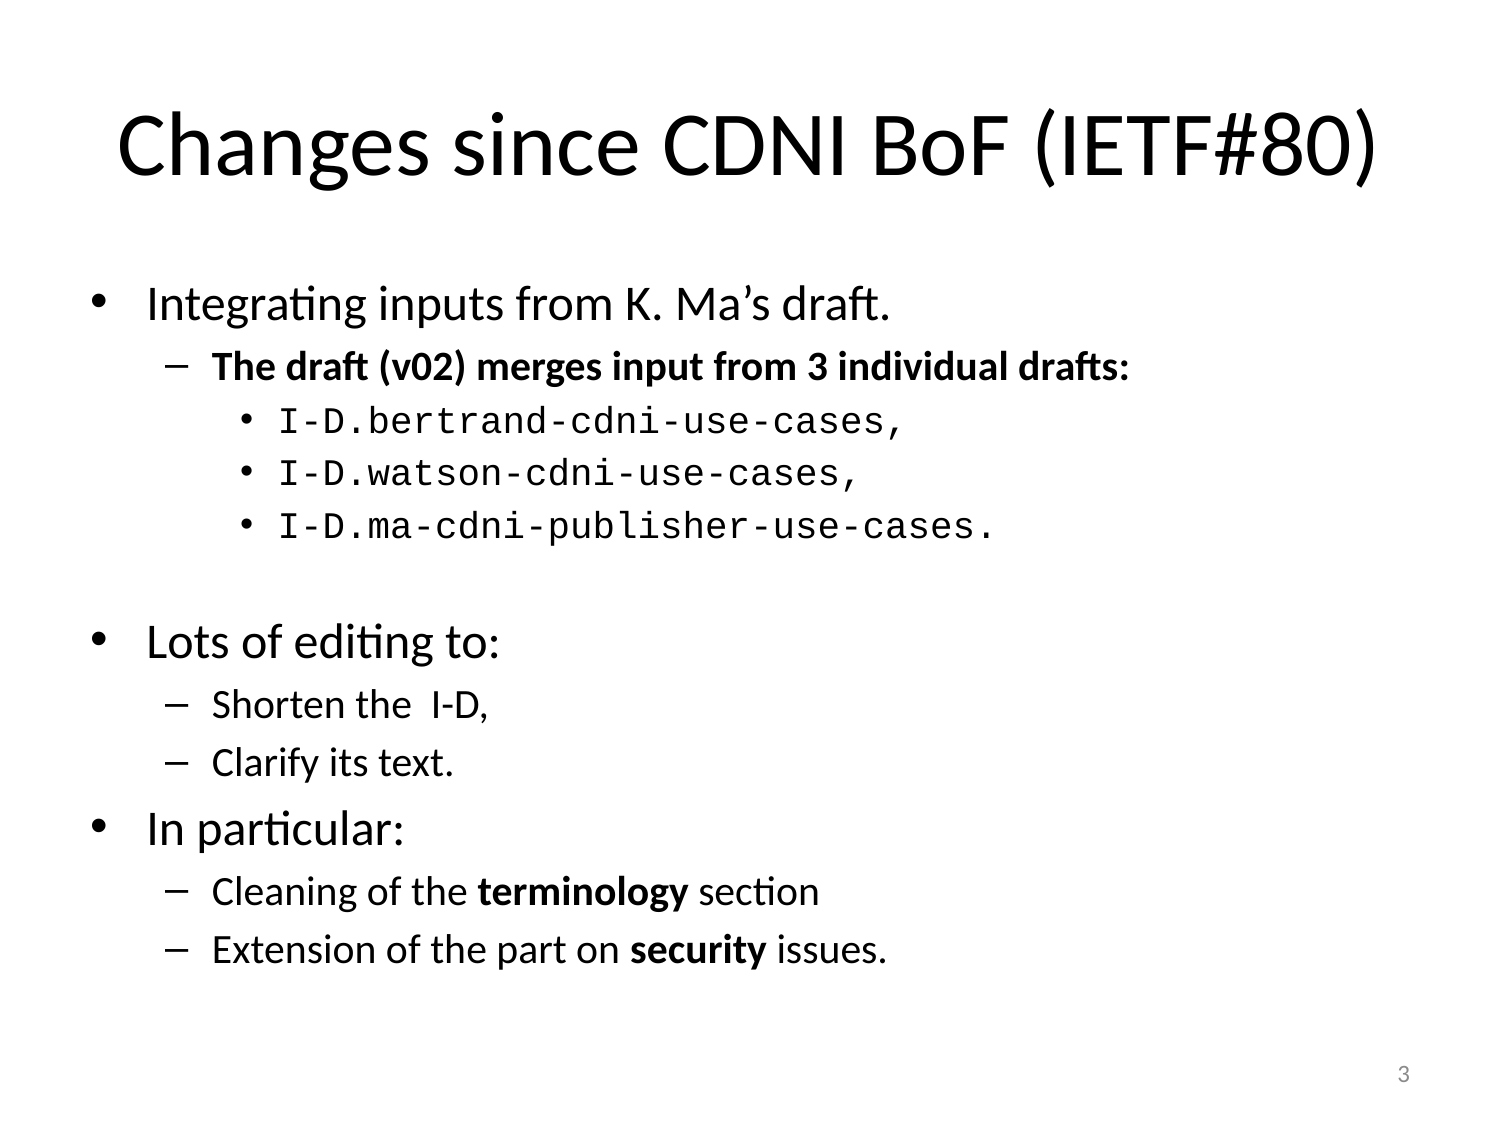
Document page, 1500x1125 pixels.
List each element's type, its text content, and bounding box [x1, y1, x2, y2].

title Changes since CDNI BoF (IETF#80) [74, 44, 1426, 233]
list Integrating inputs from K. Ma’s draft. The draft (v02) merges input from 3 individual drafts: I-D.bertrand-cdni-use-cases, I-D.watson-cdni-use-cases, I-D.ma-cdni-publisher-use-cases. Lots of editing to: Shorten the I-D, Clarify its text. In particular: Cleaning of the terminology section Extension of the part on security issues. [74, 262, 1426, 1006]
slide_number 3 [1074, 1042, 1425, 1103]
